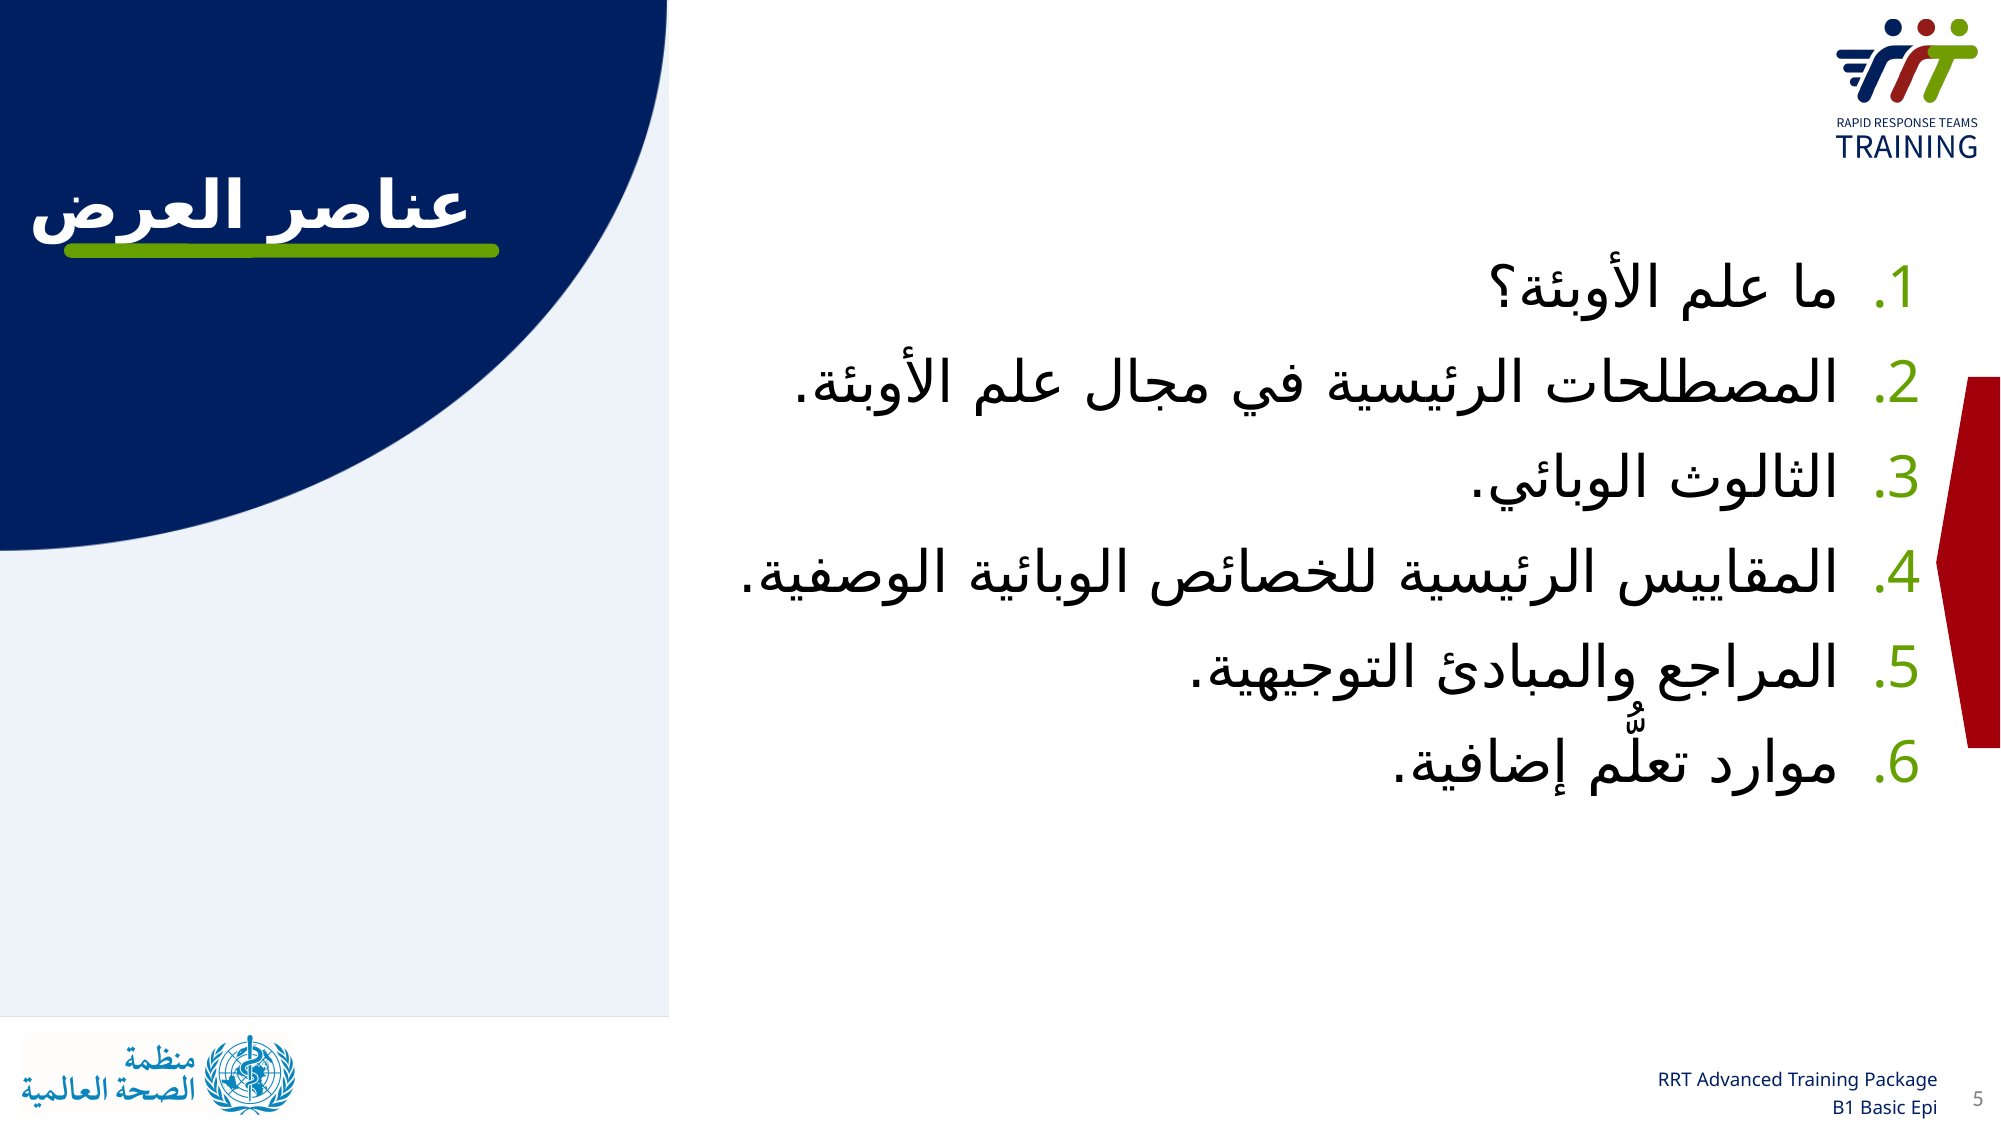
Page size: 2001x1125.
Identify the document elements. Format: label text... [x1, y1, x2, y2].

picture [22, 1035, 295, 1115]
text_box [63, 243, 500, 258]
picture [1835, 19, 1978, 167]
picture [0, 0, 669, 1018]
text_box ما علم الأوبئة؟ المصطلحات الرئيسية في مجال علم الأوبئة. الثالوث الوبائي. المقاييس الرئيسية للخصائص الوبائية الوصفية. المراجع والمبادئ التوجيهية. موارد تعلُّم إضافية. [684, 241, 1932, 802]
picture [252, 1050, 258, 1059]
text_box عناصر العرض [0, 164, 481, 244]
